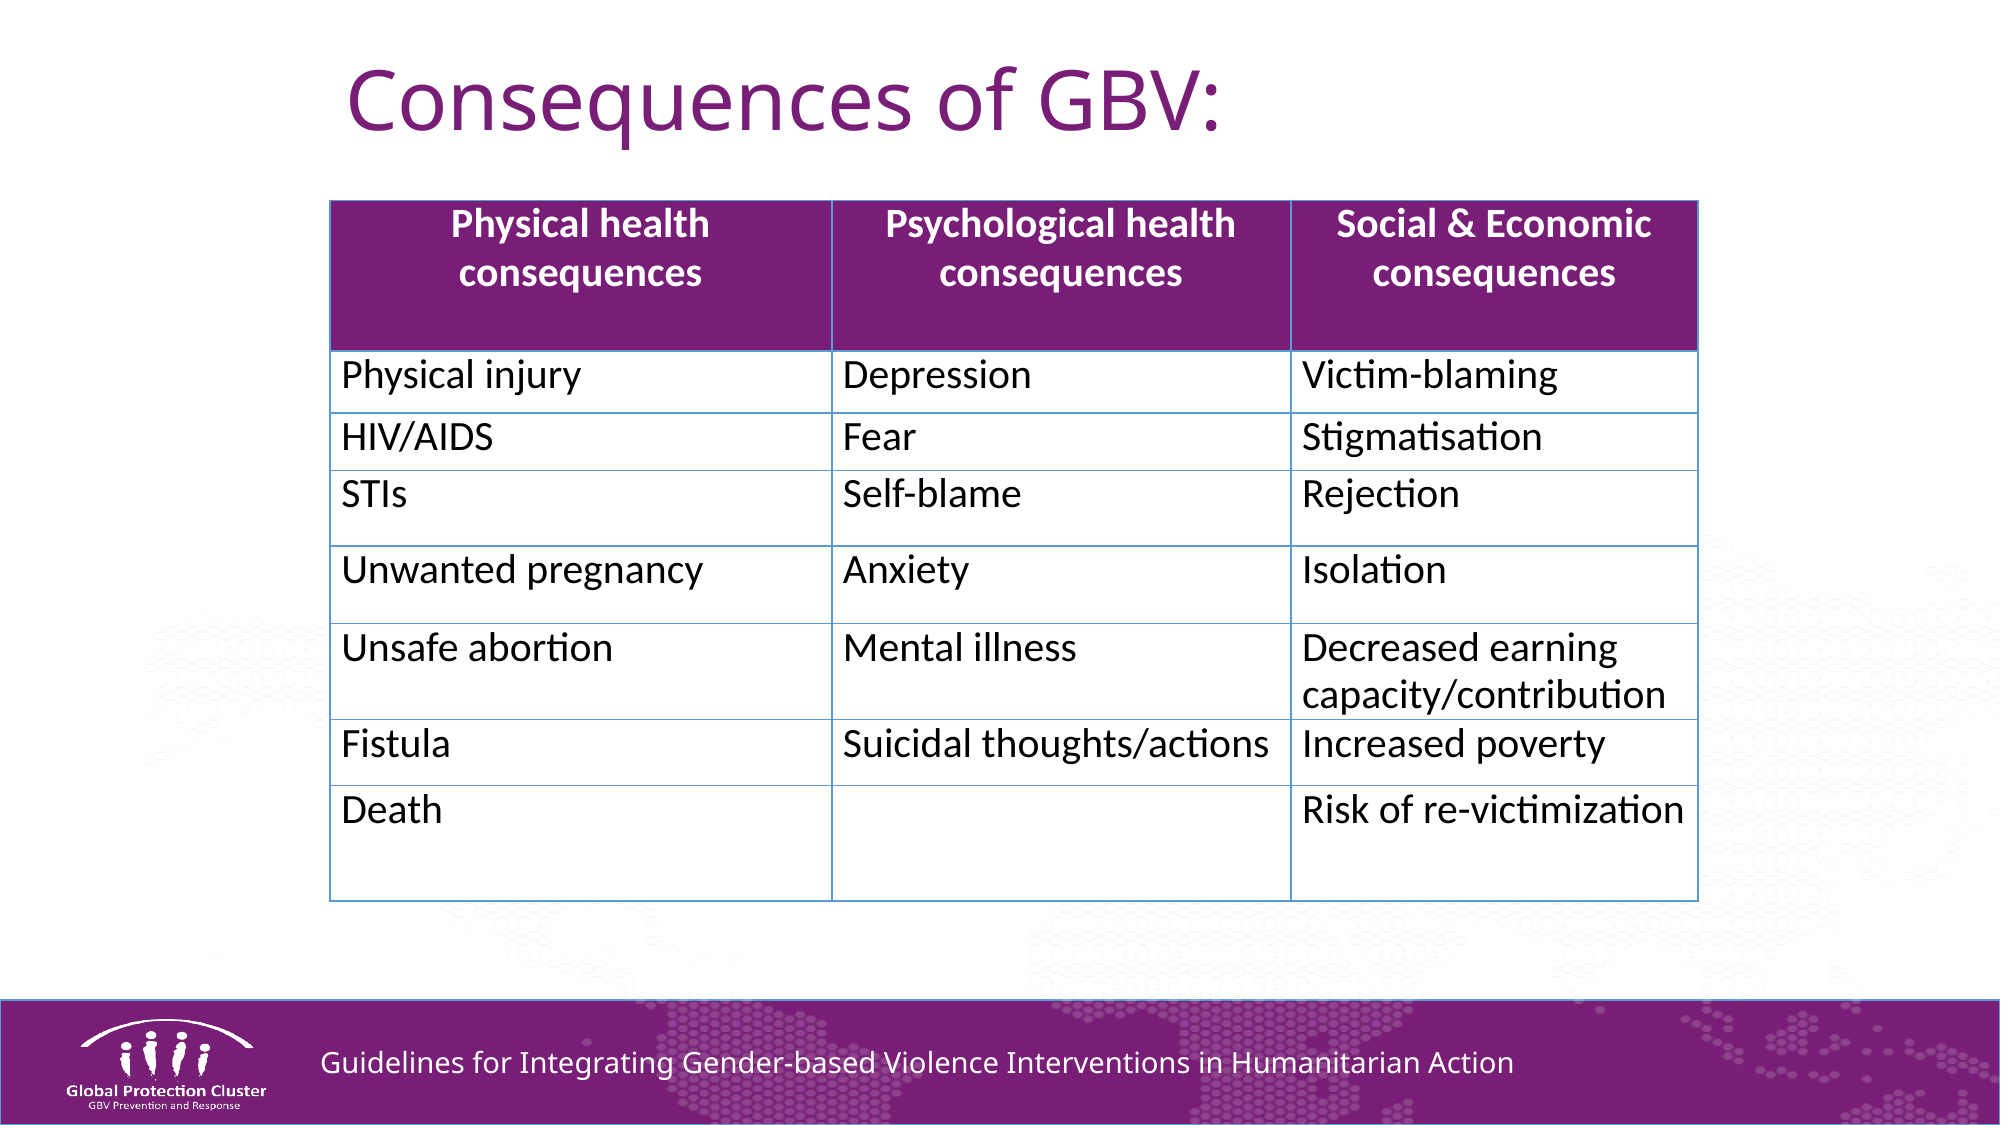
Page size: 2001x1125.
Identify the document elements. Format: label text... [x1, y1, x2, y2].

table_cell Mental illness [833, 624, 1290, 719]
table_header Psychological health consequences [833, 201, 1290, 350]
table_cell Suicidal thoughts/actions [833, 720, 1290, 785]
table_header Physical health consequences [331, 201, 831, 350]
table_cell Fistula [331, 720, 831, 785]
table_cell Unwanted pregnancy [331, 547, 831, 623]
table_cell Increased poverty [1292, 720, 1697, 785]
table_cell Unsafe abortion [331, 624, 831, 719]
table_cell HIV/AIDS [331, 414, 831, 470]
table_cell Death [331, 786, 831, 900]
picture [56, 254, 2001, 1125]
table_cell Depression [833, 352, 1290, 412]
table_cell STIs [331, 471, 831, 545]
title Consequences of GBV: [329, 50, 1263, 185]
table_cell [833, 786, 1290, 900]
table_cell Decreased earning capacity/contribution [1292, 624, 1697, 719]
table_cell Anxiety [833, 547, 1290, 623]
table_cell Self-blame [833, 471, 1290, 545]
table_cell Fear [833, 414, 1290, 470]
table_cell Risk of re-victimization [1292, 786, 1697, 900]
table_header Social & Economic consequences [1292, 201, 1697, 350]
table_cell Physical injury [331, 352, 831, 412]
table_cell Rejection [1292, 471, 1697, 545]
table_cell Victim-blaming [1292, 352, 1697, 412]
table_cell Stigmatisation [1292, 414, 1697, 470]
table_cell Isolation [1292, 547, 1697, 623]
